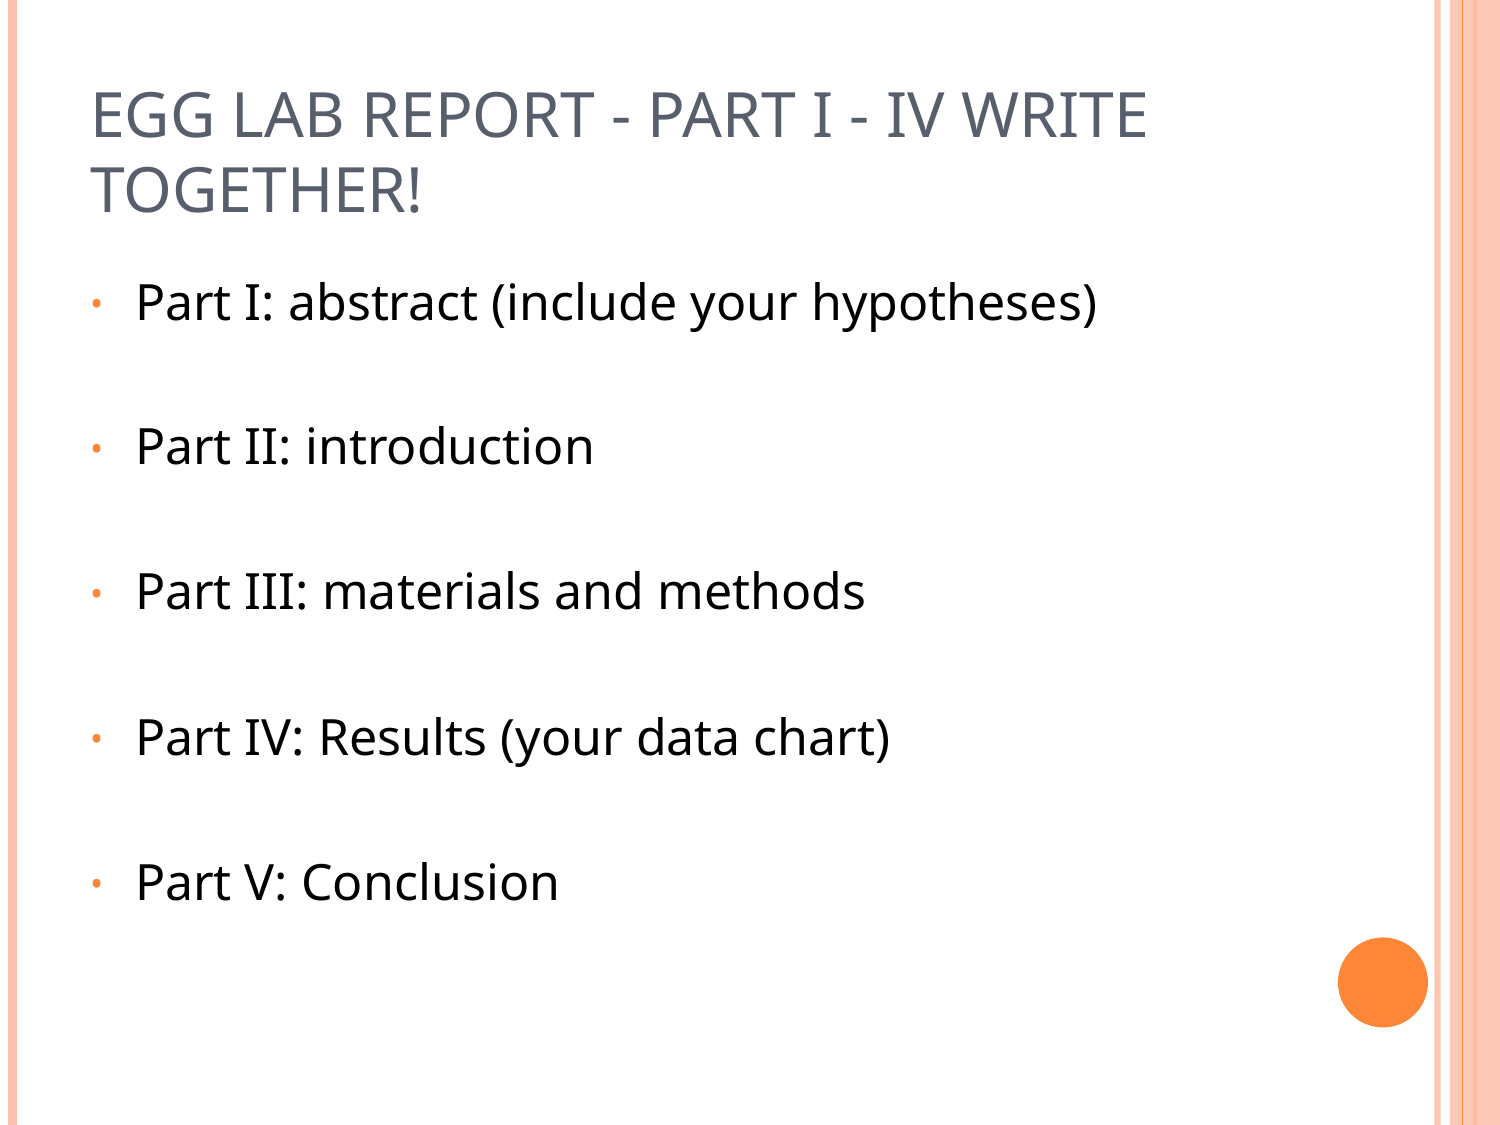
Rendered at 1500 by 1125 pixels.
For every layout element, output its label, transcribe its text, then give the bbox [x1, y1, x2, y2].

title Egg Lab Report - part I - IV write together! [75, 45, 1300, 233]
list Part I: abstract (include your hypotheses) Part II: introduction Part III: materials and methods Part IV: Results (your data chart) Part V: Conclusion [75, 262, 1300, 1062]
